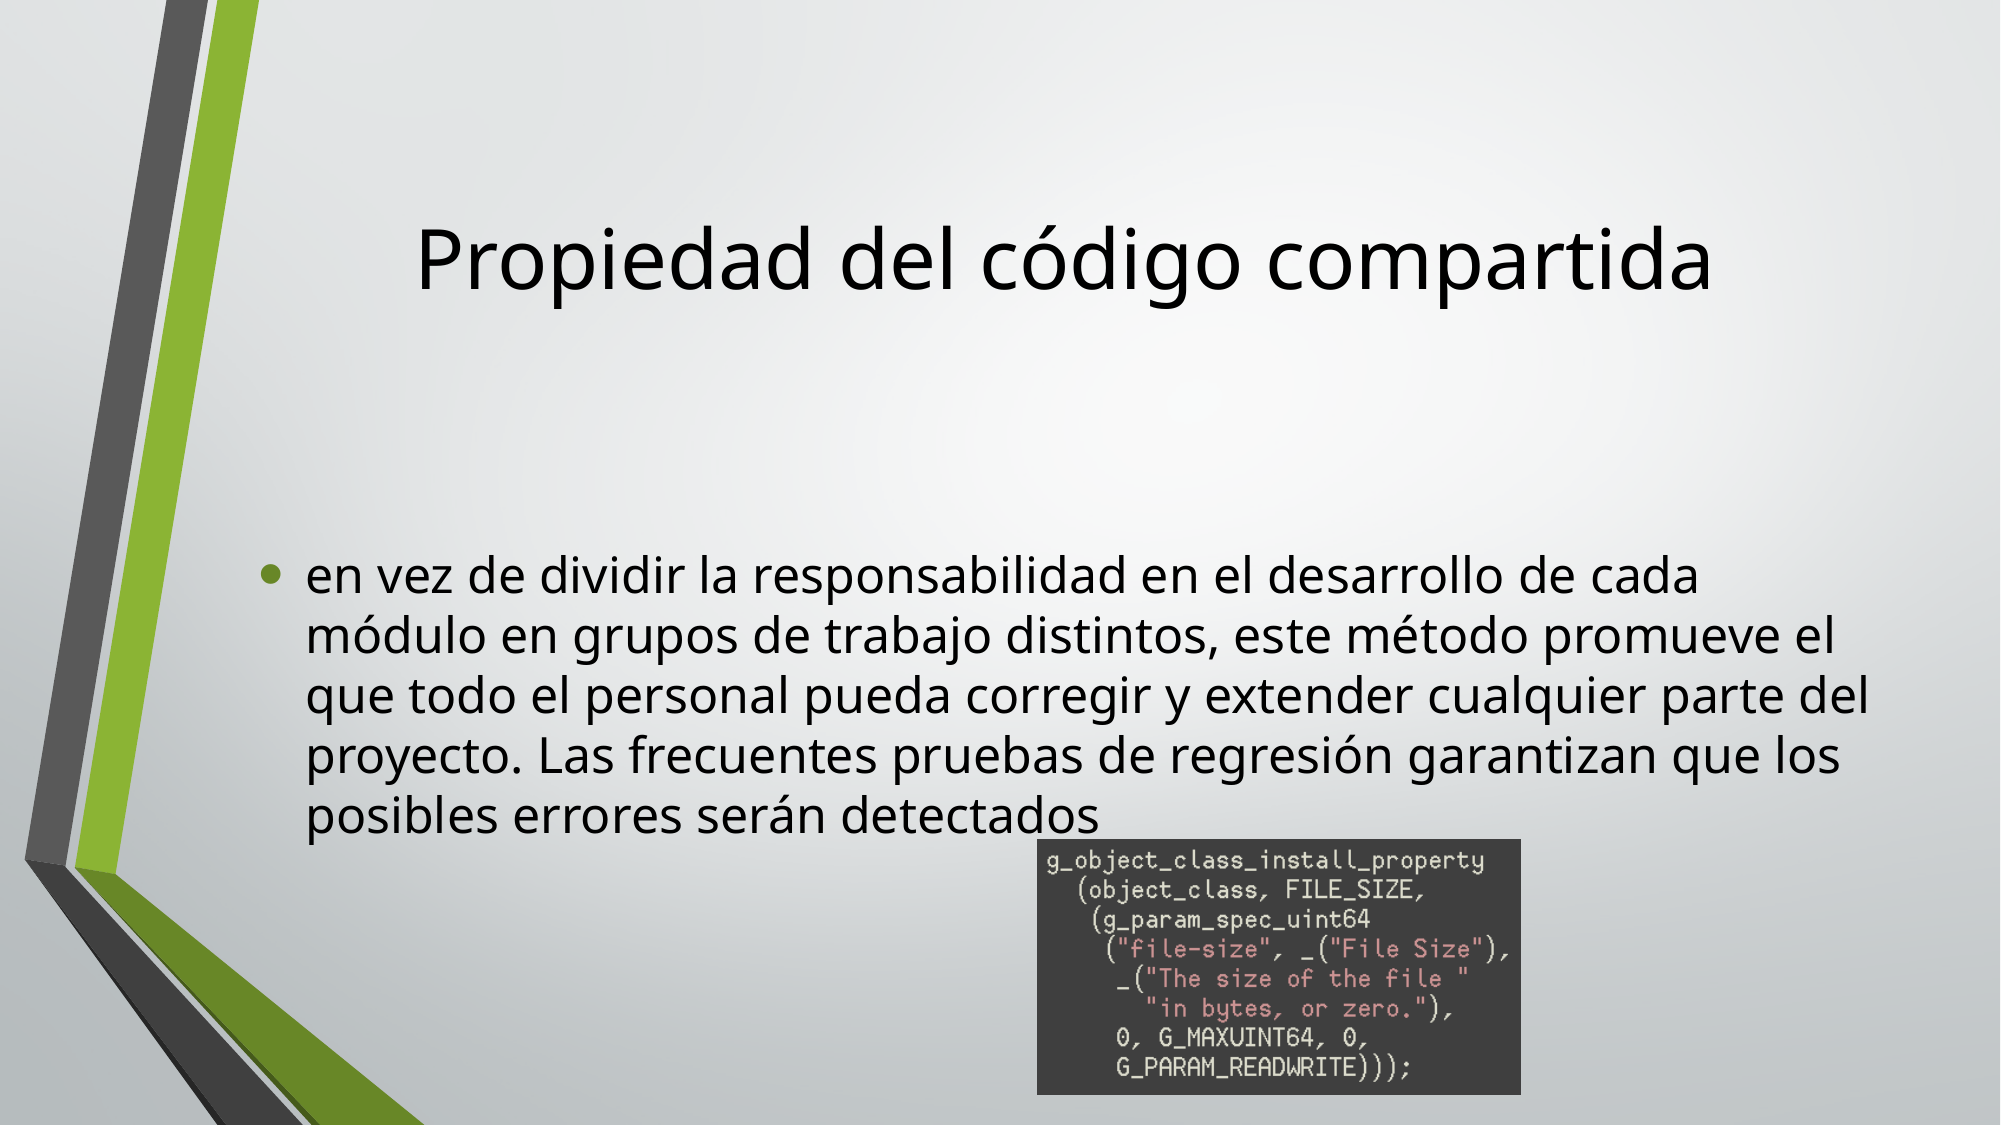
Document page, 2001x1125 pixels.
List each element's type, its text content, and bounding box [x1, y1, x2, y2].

title Propiedad del código compartida [243, 112, 1887, 400]
picture [1037, 839, 1522, 1095]
list en vez de dividir la responsabilidad en el desarrollo de cada módulo en grupos de trabajo distintos, este método promueve el que todo el personal pueda corregir y extender cualquier parte del proyecto. Las frecuentes pruebas de regresión garantizan que los posibles errores serán detectados [243, 437, 1887, 950]
